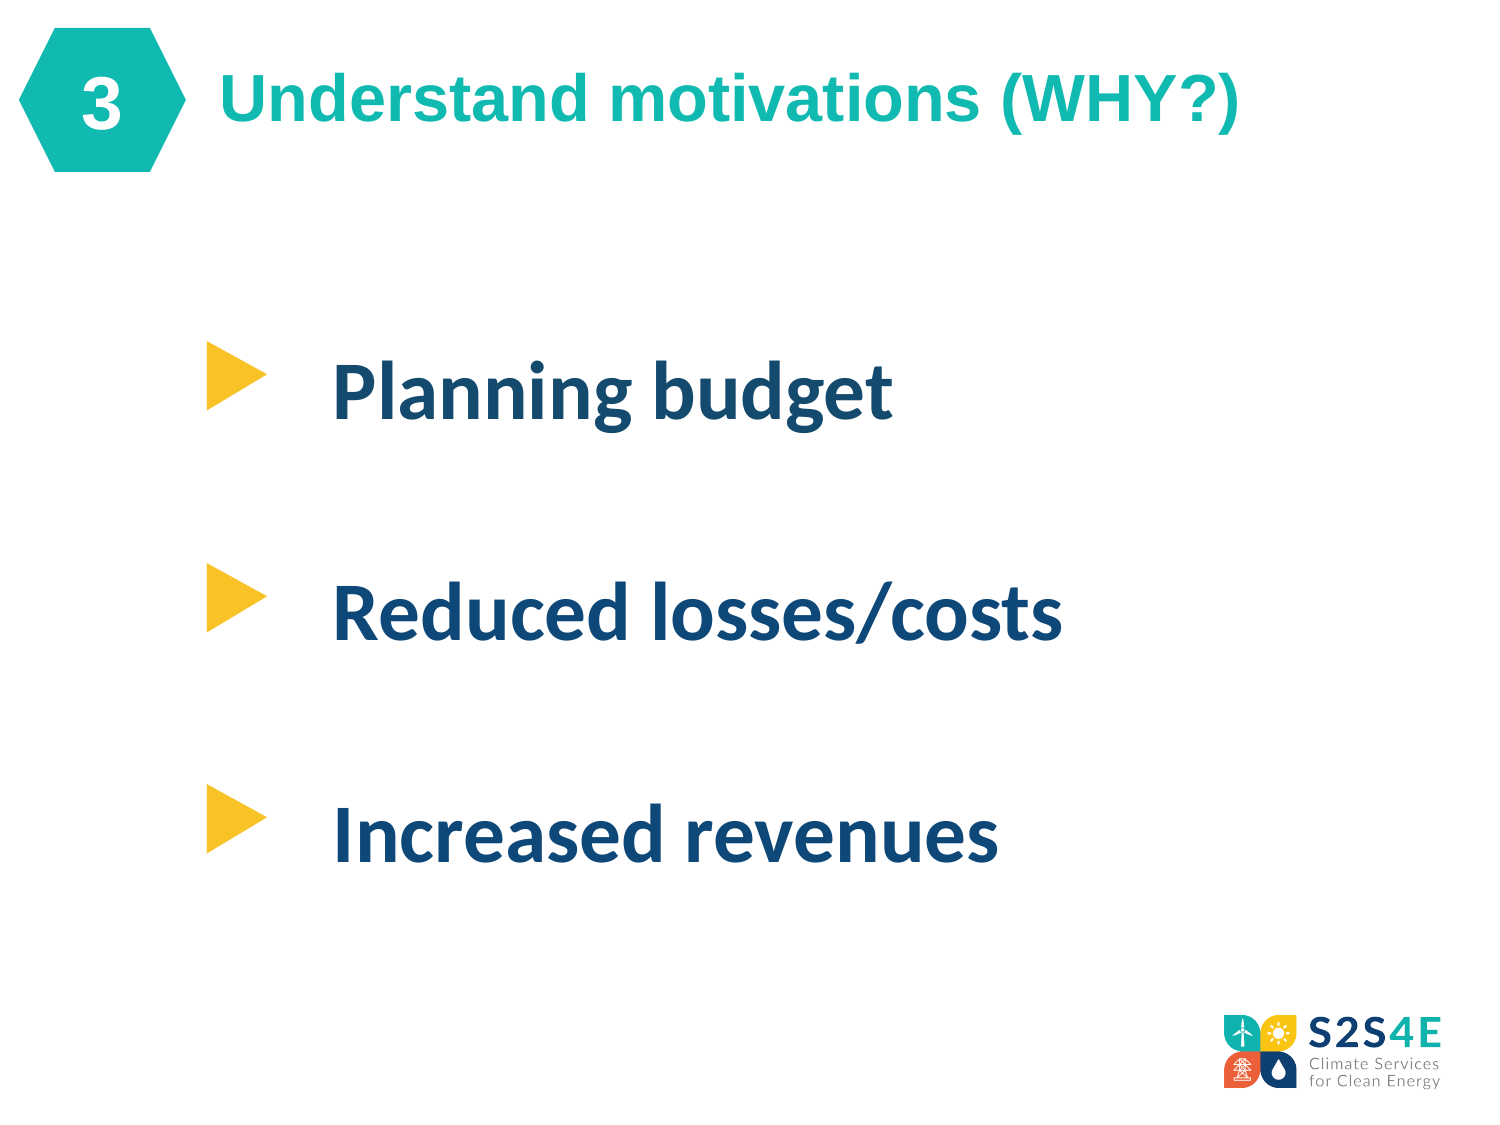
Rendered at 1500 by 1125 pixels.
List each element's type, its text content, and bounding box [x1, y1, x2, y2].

picture [1224, 1011, 1445, 1091]
text_box 3 [18, 27, 186, 172]
list Planning budget Reduced losses/costs Increased revenues [184, 339, 1188, 726]
text_box Understand motivations (WHY?) [204, 46, 1500, 142]
